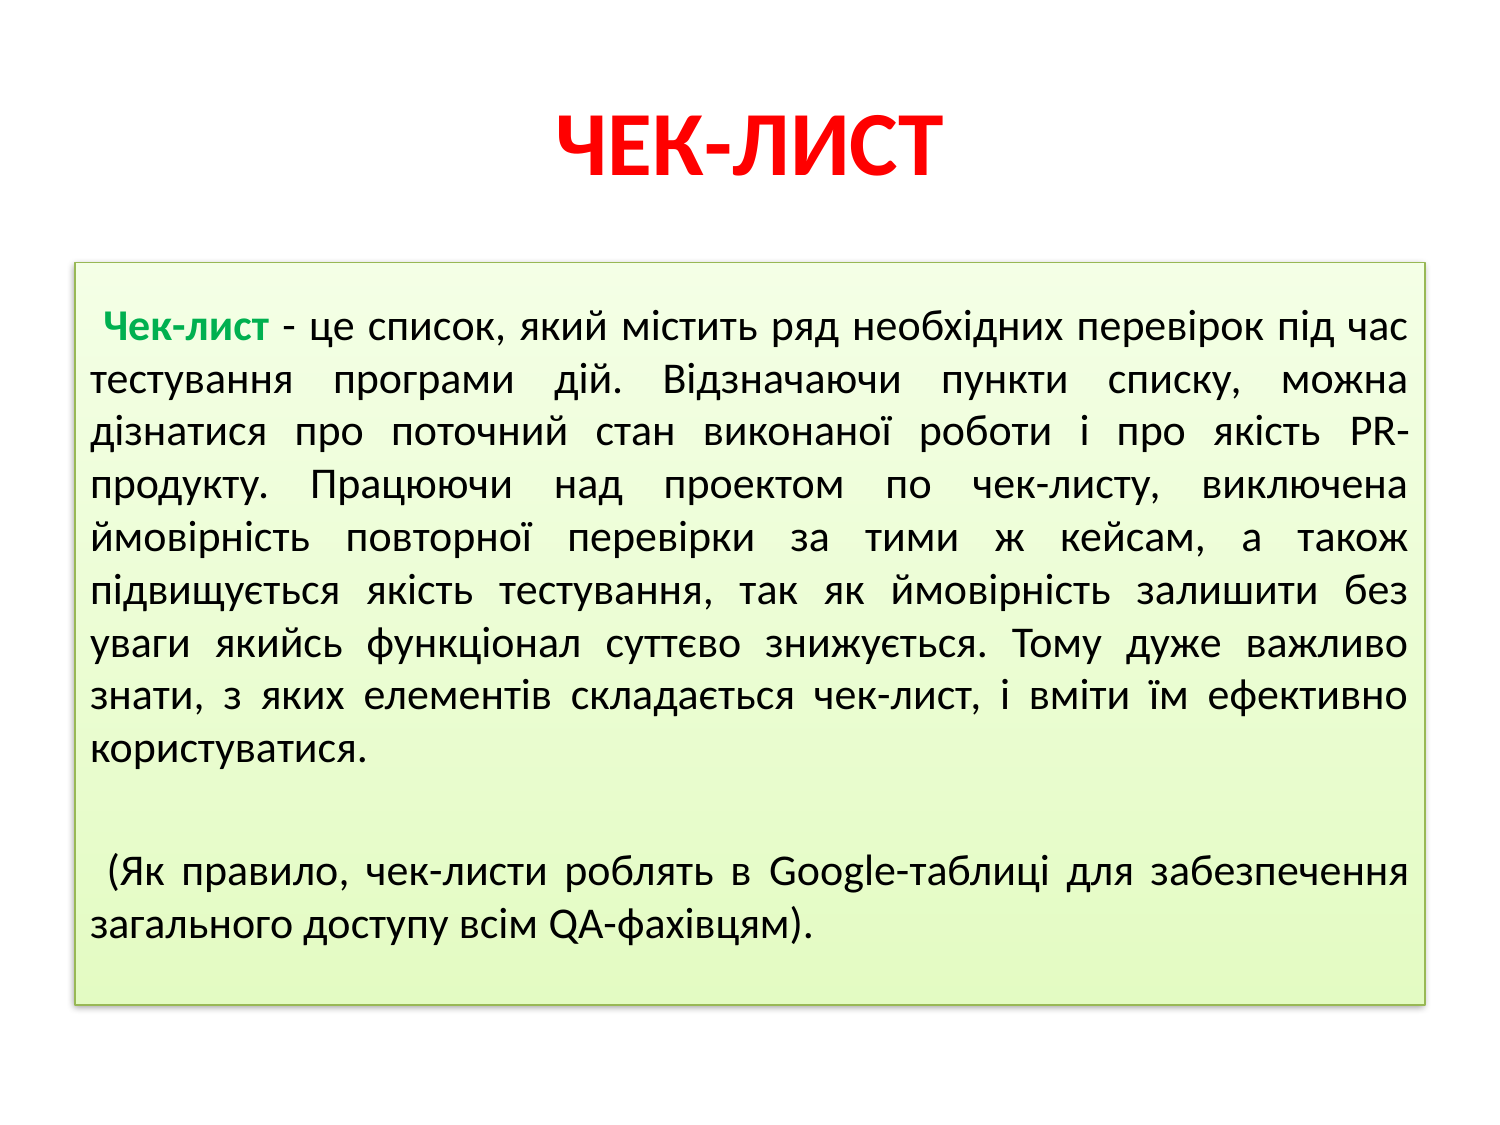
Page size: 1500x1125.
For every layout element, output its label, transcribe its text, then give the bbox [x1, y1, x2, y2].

title ЧЕК-ЛИСТ [75, 45, 1425, 233]
list Чек-лист - це список, який містить ряд необхідних перевірок під час тестування програми дій. Відзначаючи пункти списку, можна дізнатися про поточний стан виконаної роботи і про якість PR-продукту. Працюючи над проектом по чек-листу, виключена ймовірність повторної перевірки за тими ж кейсам, а також підвищується якість тестування, так як ймовірність залишити без уваги якийсь функціонал суттєво знижується. Тому дуже важливо знати, з яких елементів складається чек-лист, і вміти їм ефективно користуватися. (Як правило, чек-листи роблять в Google-таблиці для забезпечення загального доступу всім QA-фахівцям). [74, 262, 1426, 1006]
